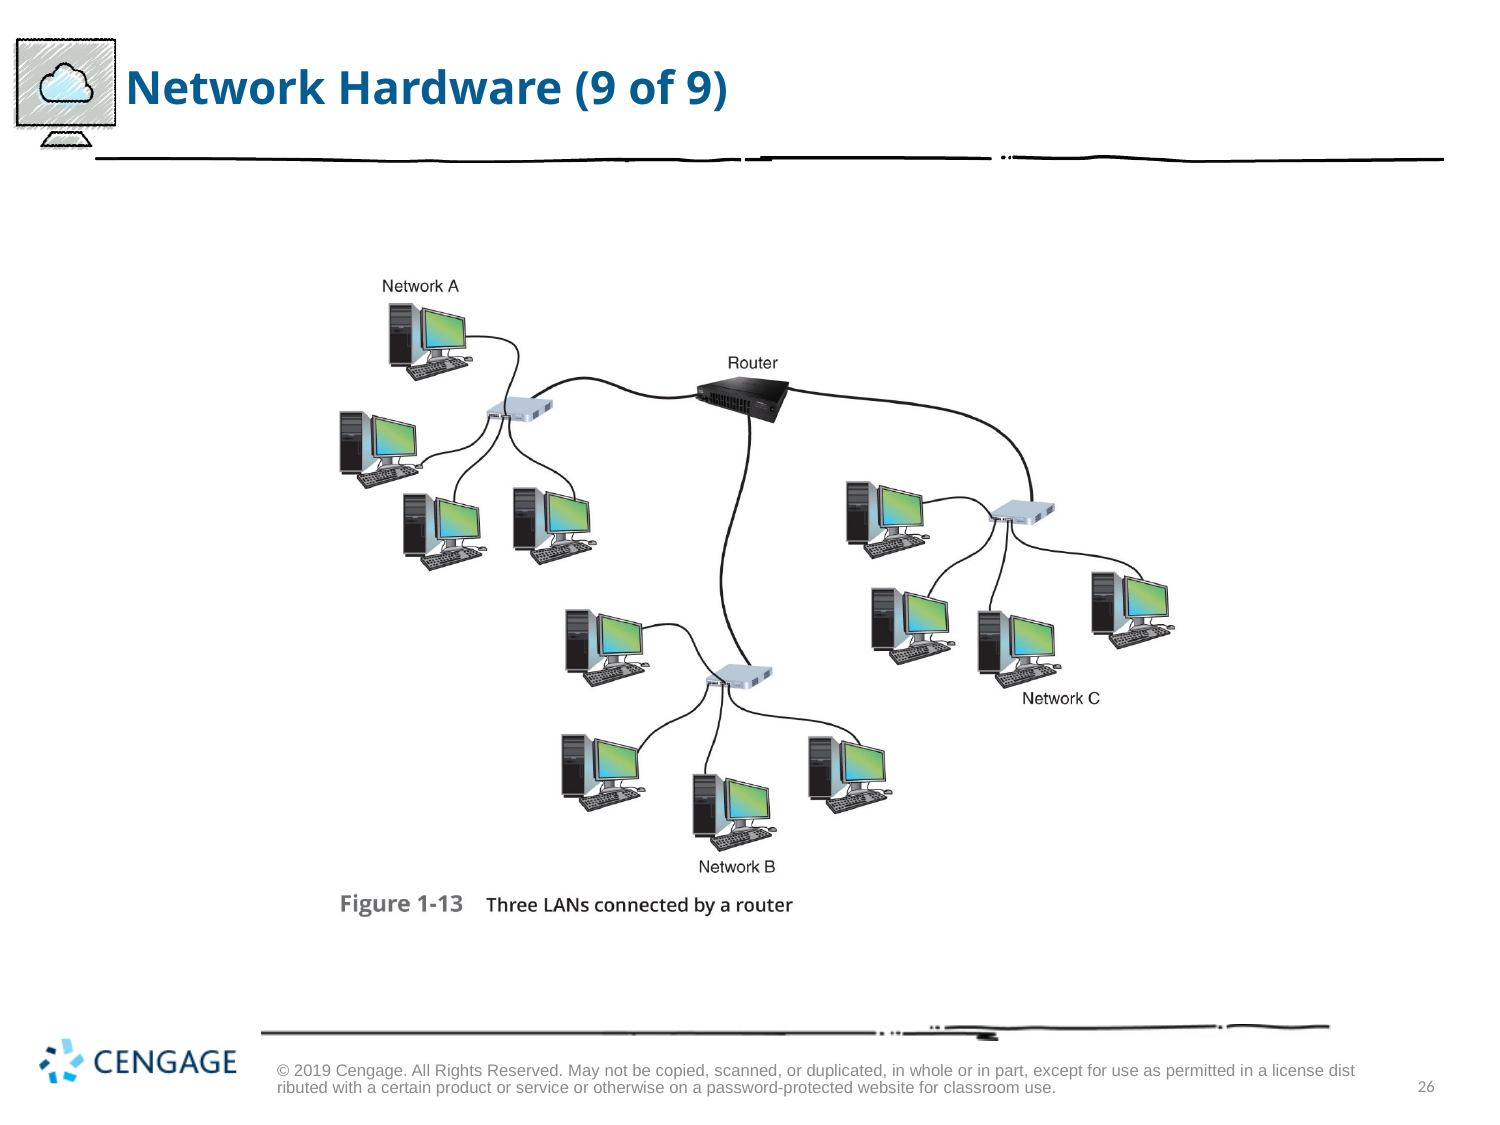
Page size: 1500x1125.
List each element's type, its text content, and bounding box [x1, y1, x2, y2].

picture [337, 277, 1177, 919]
picture [19, 1025, 249, 1096]
footer © 2019 Cengage. All Rights Reserved. May not be copied, scanned, or duplicated, in whole or in part, except for use as permitted in a license distributed with a certain product or service or otherwise on a password-protected website for classroom use. [262, 1050, 1375, 1091]
picture [95, 155, 1444, 163]
title Network Hardware (9 of 9) [125, 66, 1442, 116]
picture [261, 1024, 1331, 1041]
picture [13, 36, 117, 151]
